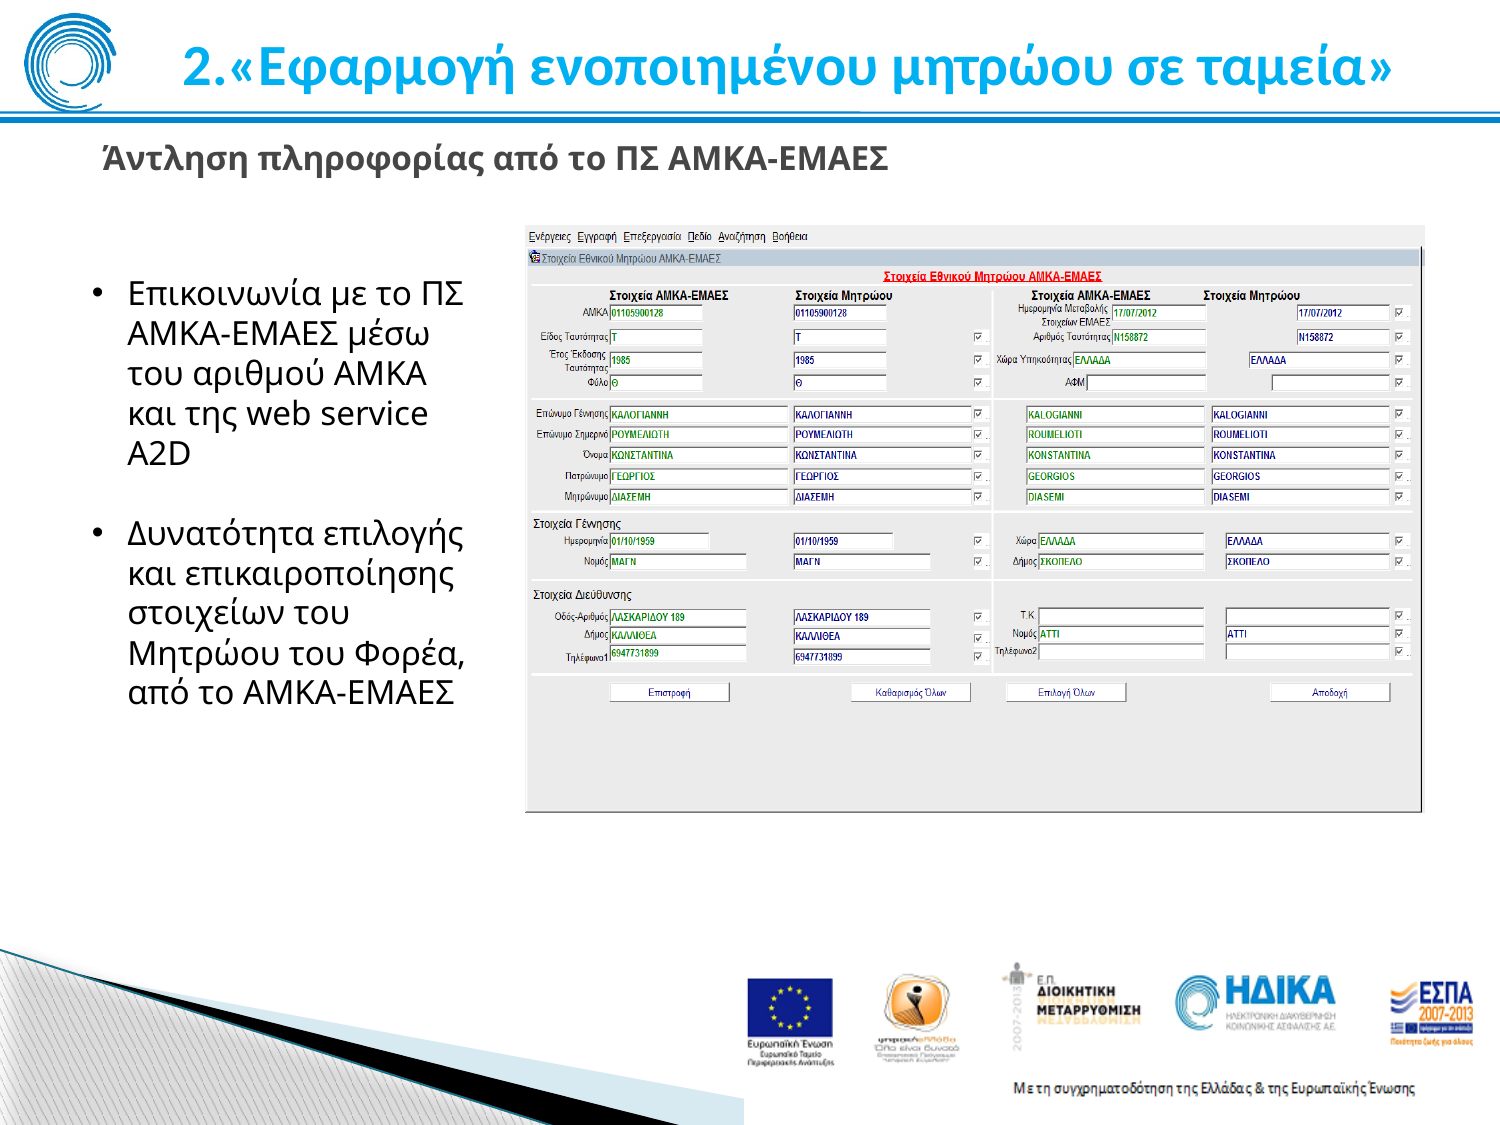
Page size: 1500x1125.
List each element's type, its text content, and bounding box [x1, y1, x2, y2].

text_box Επικοινωνία με το ΠΣ ΑΜΚΑ-ΕΜΑΕΣ μέσω του αριθμού ΑΜΚΑ και της web service A2D Δυνατότητα επιλογής και επικαιροποίησης στοιχείων του Μητρώου του Φορέα, από το ΑΜΚΑ-ΕΜΑΕΣ [37, 224, 488, 850]
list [524, 224, 1426, 813]
picture [24, 12, 125, 111]
title 2.«Εφαρμογή ενοποιημένου μητρώου σε ταμεία» [150, 0, 1500, 112]
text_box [0, 112, 1500, 121]
text_box Άντληση πληροφορίας από το ΠΣ ΑΜΚΑ-ΕΜΑΕΣ [87, 163, 1250, 188]
picture [744, 960, 1500, 1125]
